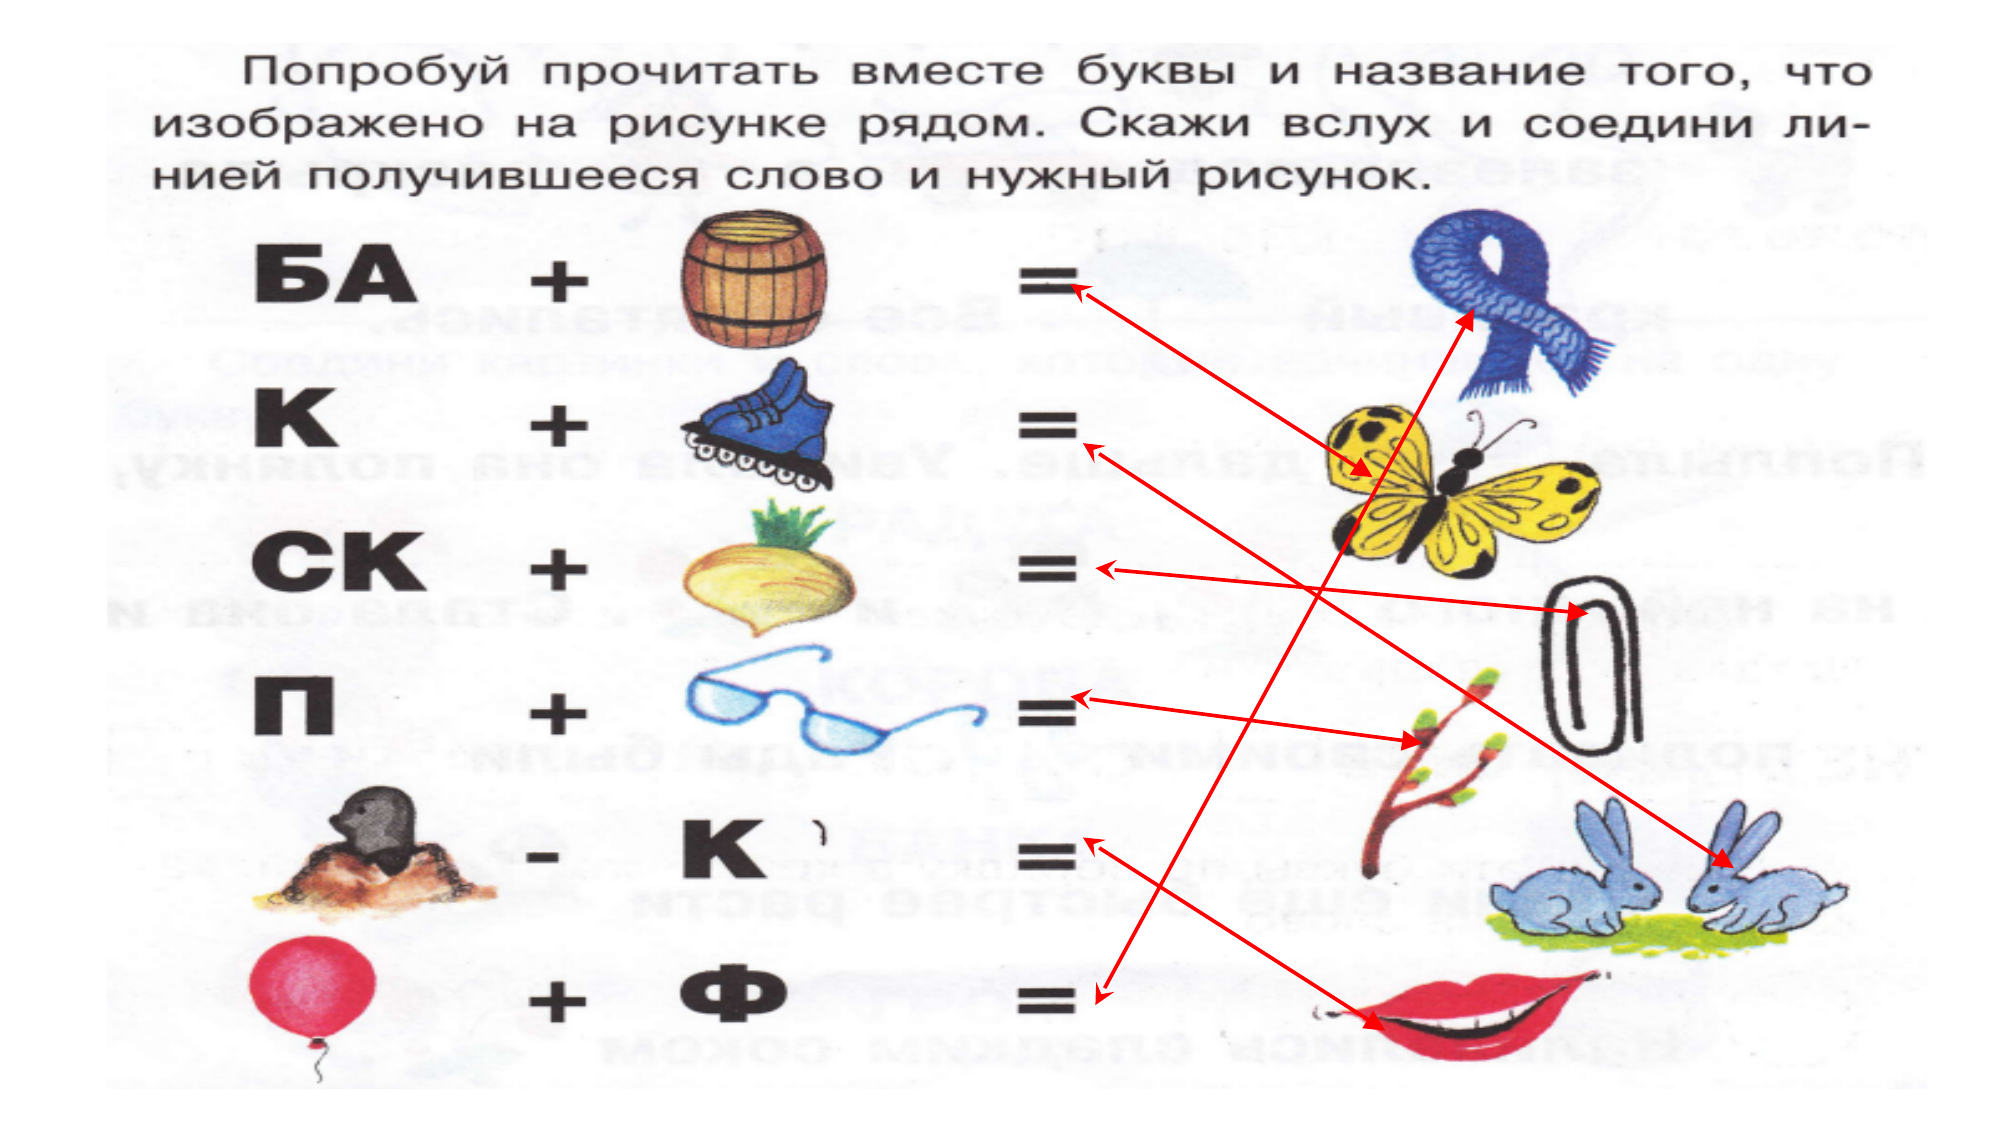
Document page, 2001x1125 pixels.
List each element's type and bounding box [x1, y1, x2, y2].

text_box [1082, 869, 1386, 1031]
text_box [1082, 443, 1735, 869]
text_box [1070, 696, 1082, 744]
text_box [1070, 284, 1373, 478]
text_box [1386, 869, 1474, 1006]
picture [106, 43, 1928, 1089]
text_box [1095, 309, 1474, 443]
